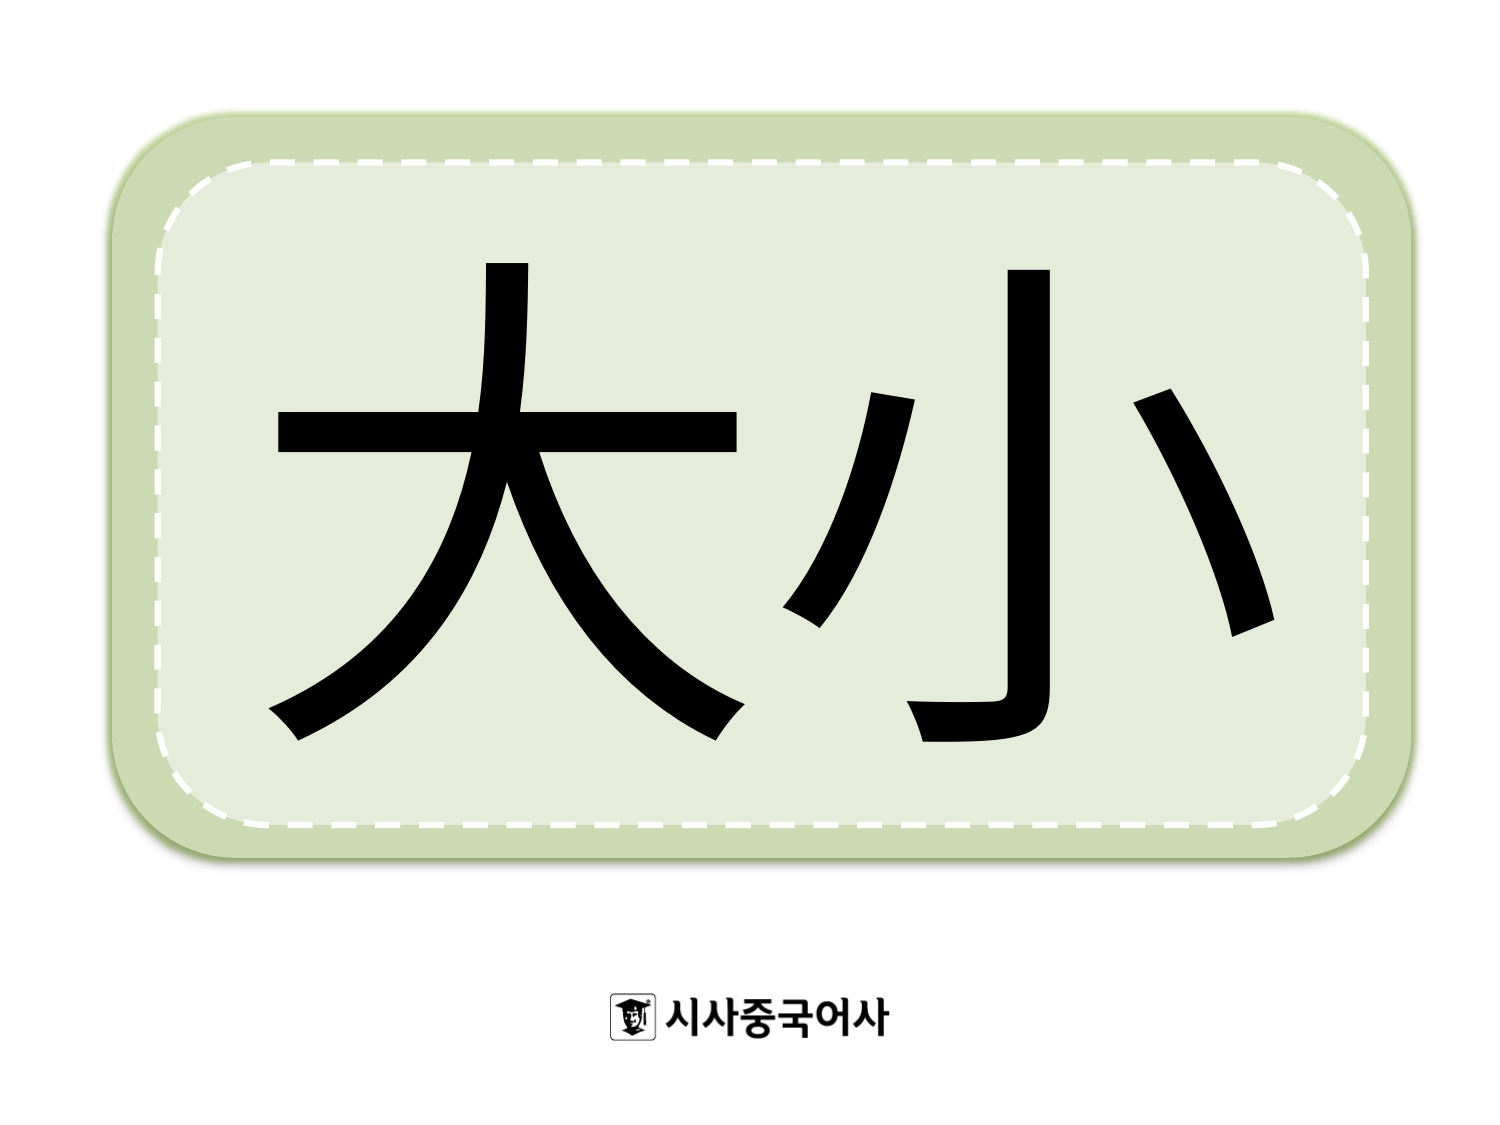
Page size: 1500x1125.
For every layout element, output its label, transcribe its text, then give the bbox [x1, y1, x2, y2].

text_box 大小 [162, 160, 1371, 824]
picture [602, 987, 898, 1047]
